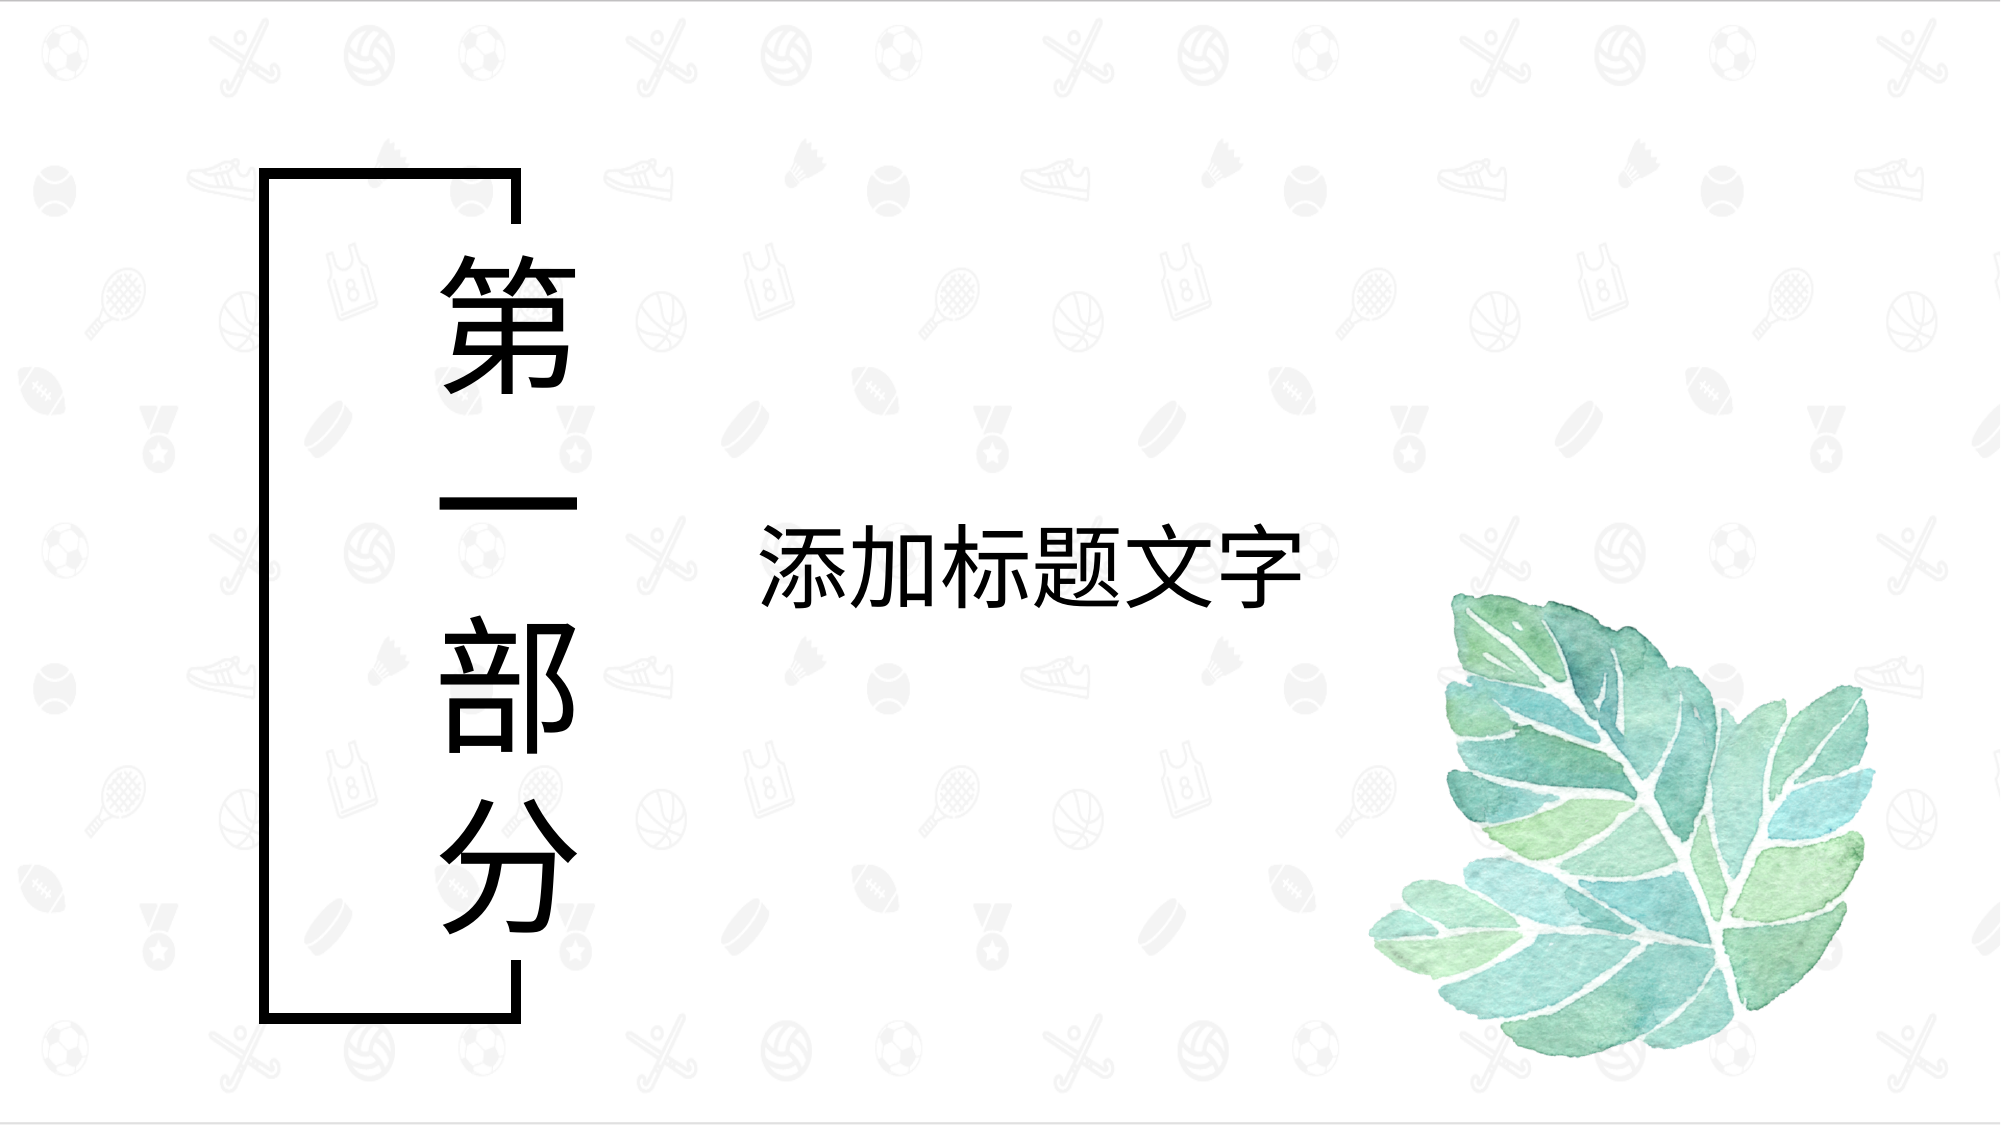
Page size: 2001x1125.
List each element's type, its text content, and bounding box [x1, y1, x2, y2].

text_box 添加标题文字 [641, 501, 1423, 627]
picture [0, 0, 2001, 1125]
text_box [263, 173, 517, 1019]
text_box 第一部分 [390, 224, 627, 960]
